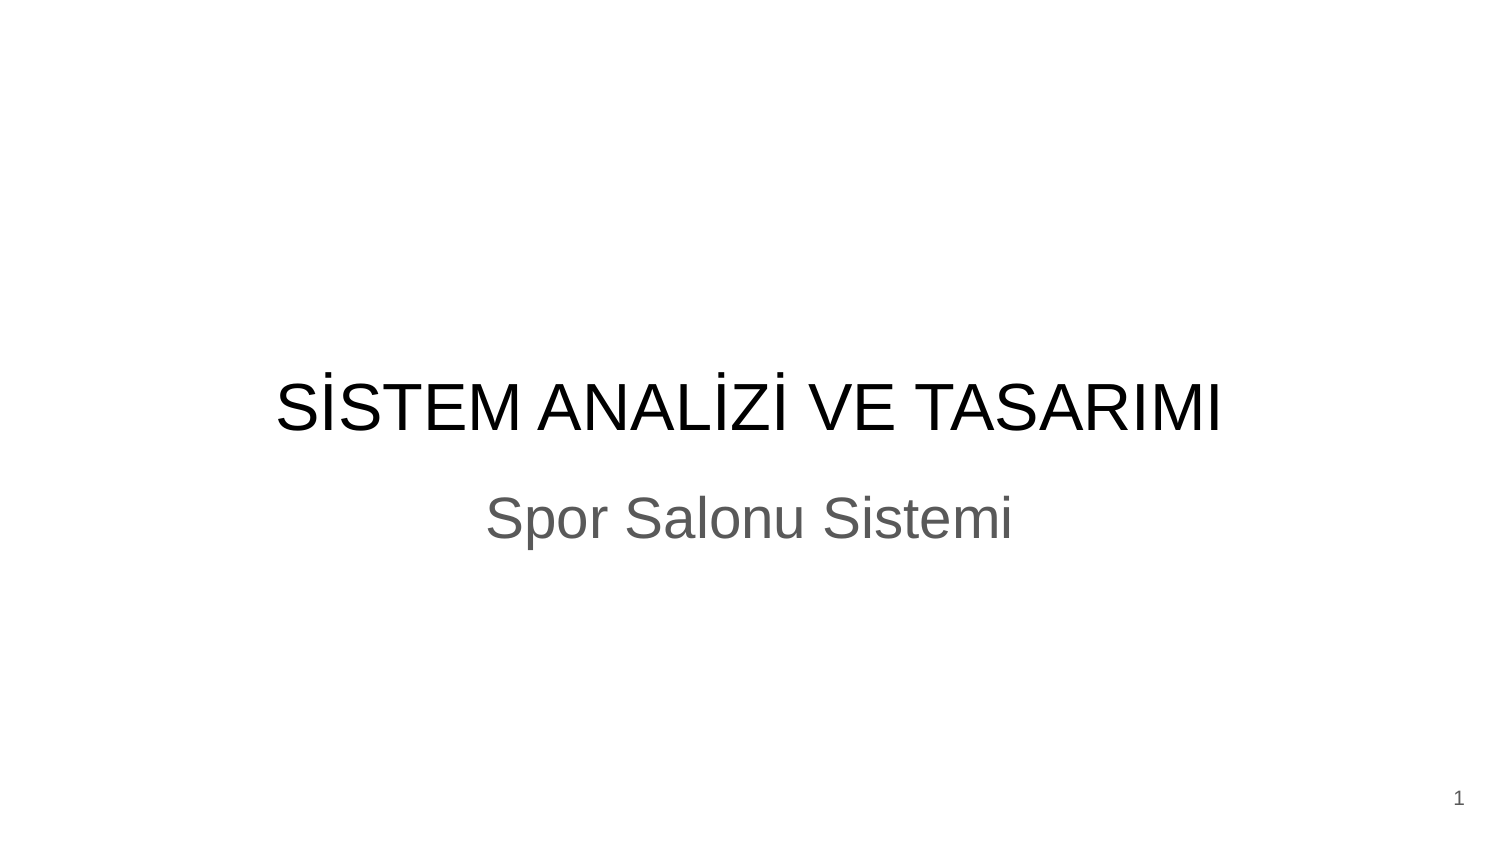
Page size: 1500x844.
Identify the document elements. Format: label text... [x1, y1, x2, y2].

title SİSTEM ANALİZİ VE TASARIMI [51, 122, 1449, 459]
slide_number 1 [1389, 764, 1480, 830]
subtitle Spor Salonu Sistemi [51, 464, 1449, 595]
